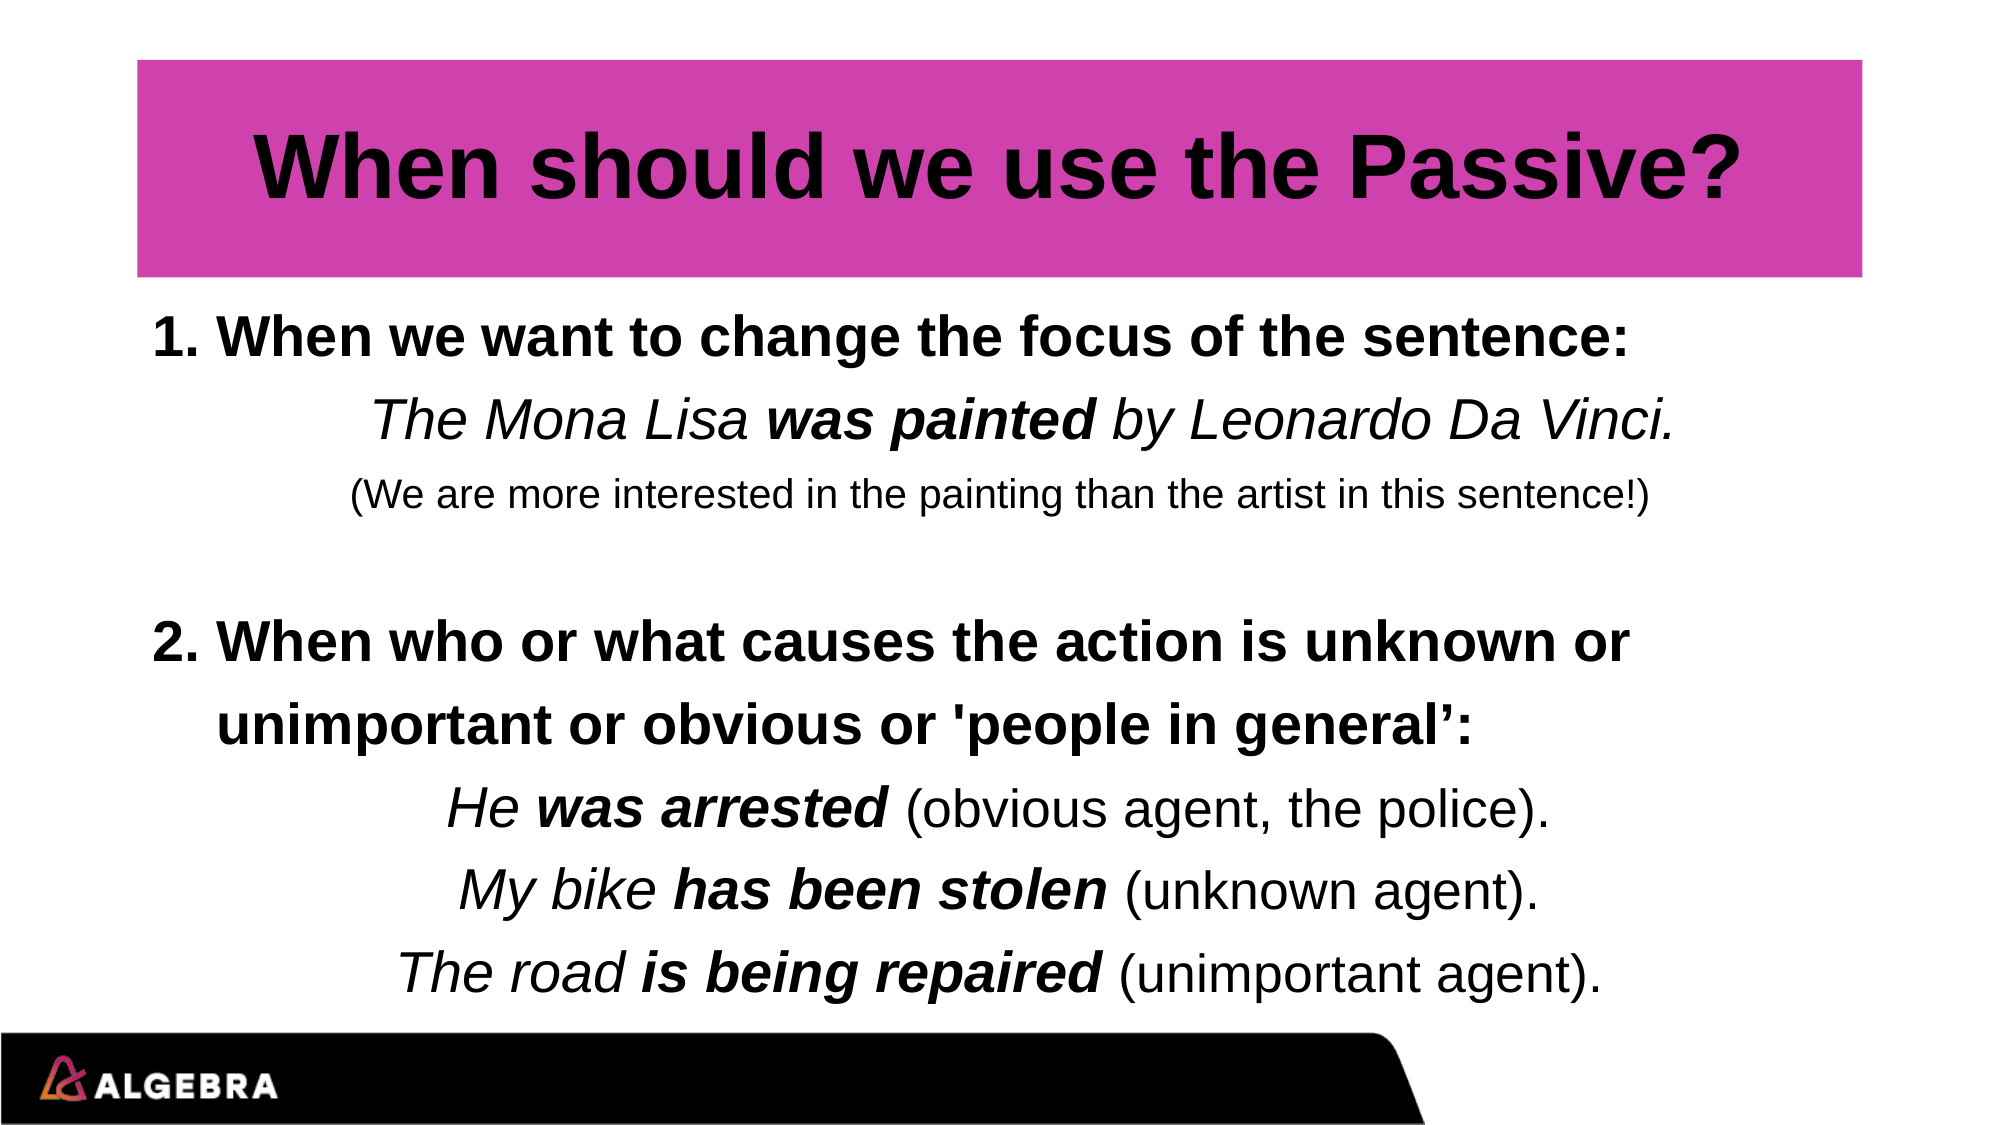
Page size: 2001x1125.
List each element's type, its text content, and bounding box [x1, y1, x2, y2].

picture [0, 1032, 1425, 1125]
list 1. When we want to change the focus of the sentence: The Mona Lisa was painted by Leonardo Da Vinci. (We are more interested in the painting than the artist in this sentence!) 2. When who or what causes the action is unknown or unimportant or obvious or 'people in general’: He was arrested (obvious agent, the police). My bike has been stolen (unknown agent). The road is being repaired (unimportant agent). [137, 299, 1863, 1014]
title When should we use the Passive? [137, 59, 1863, 278]
